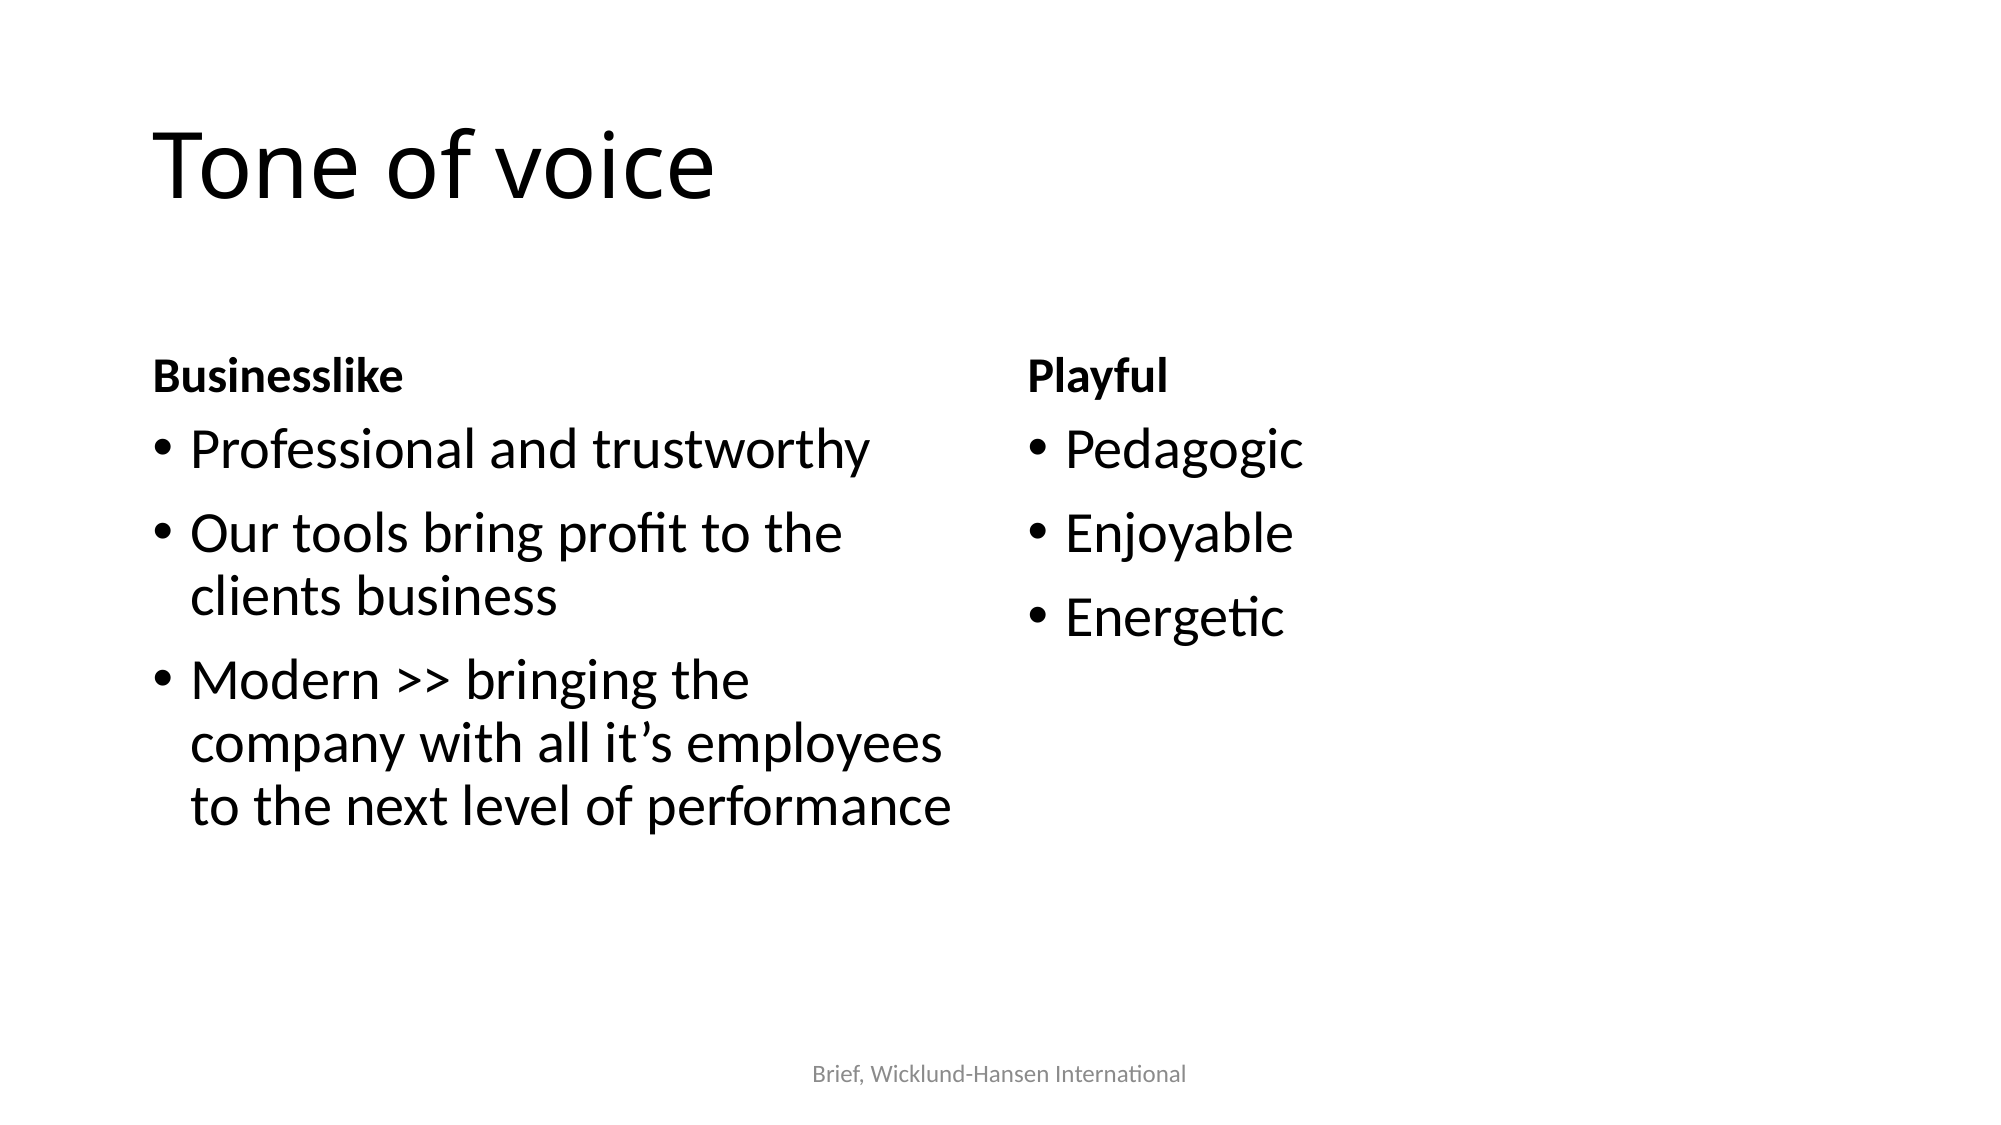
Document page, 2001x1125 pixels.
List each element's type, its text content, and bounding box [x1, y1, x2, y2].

list Professional and trustworthy Our tools bring profit to the clients business Modern >> bringing the company with all it’s employees to the next level of performance [137, 410, 984, 1016]
list Businesslike [137, 275, 984, 410]
title Tone of voice [137, 59, 1863, 278]
footer Brief, Wicklund-Hansen International [662, 1042, 1338, 1103]
list Pedagogic Enjoyable Energetic [1012, 410, 1863, 1016]
list Playful [1012, 275, 1863, 410]
